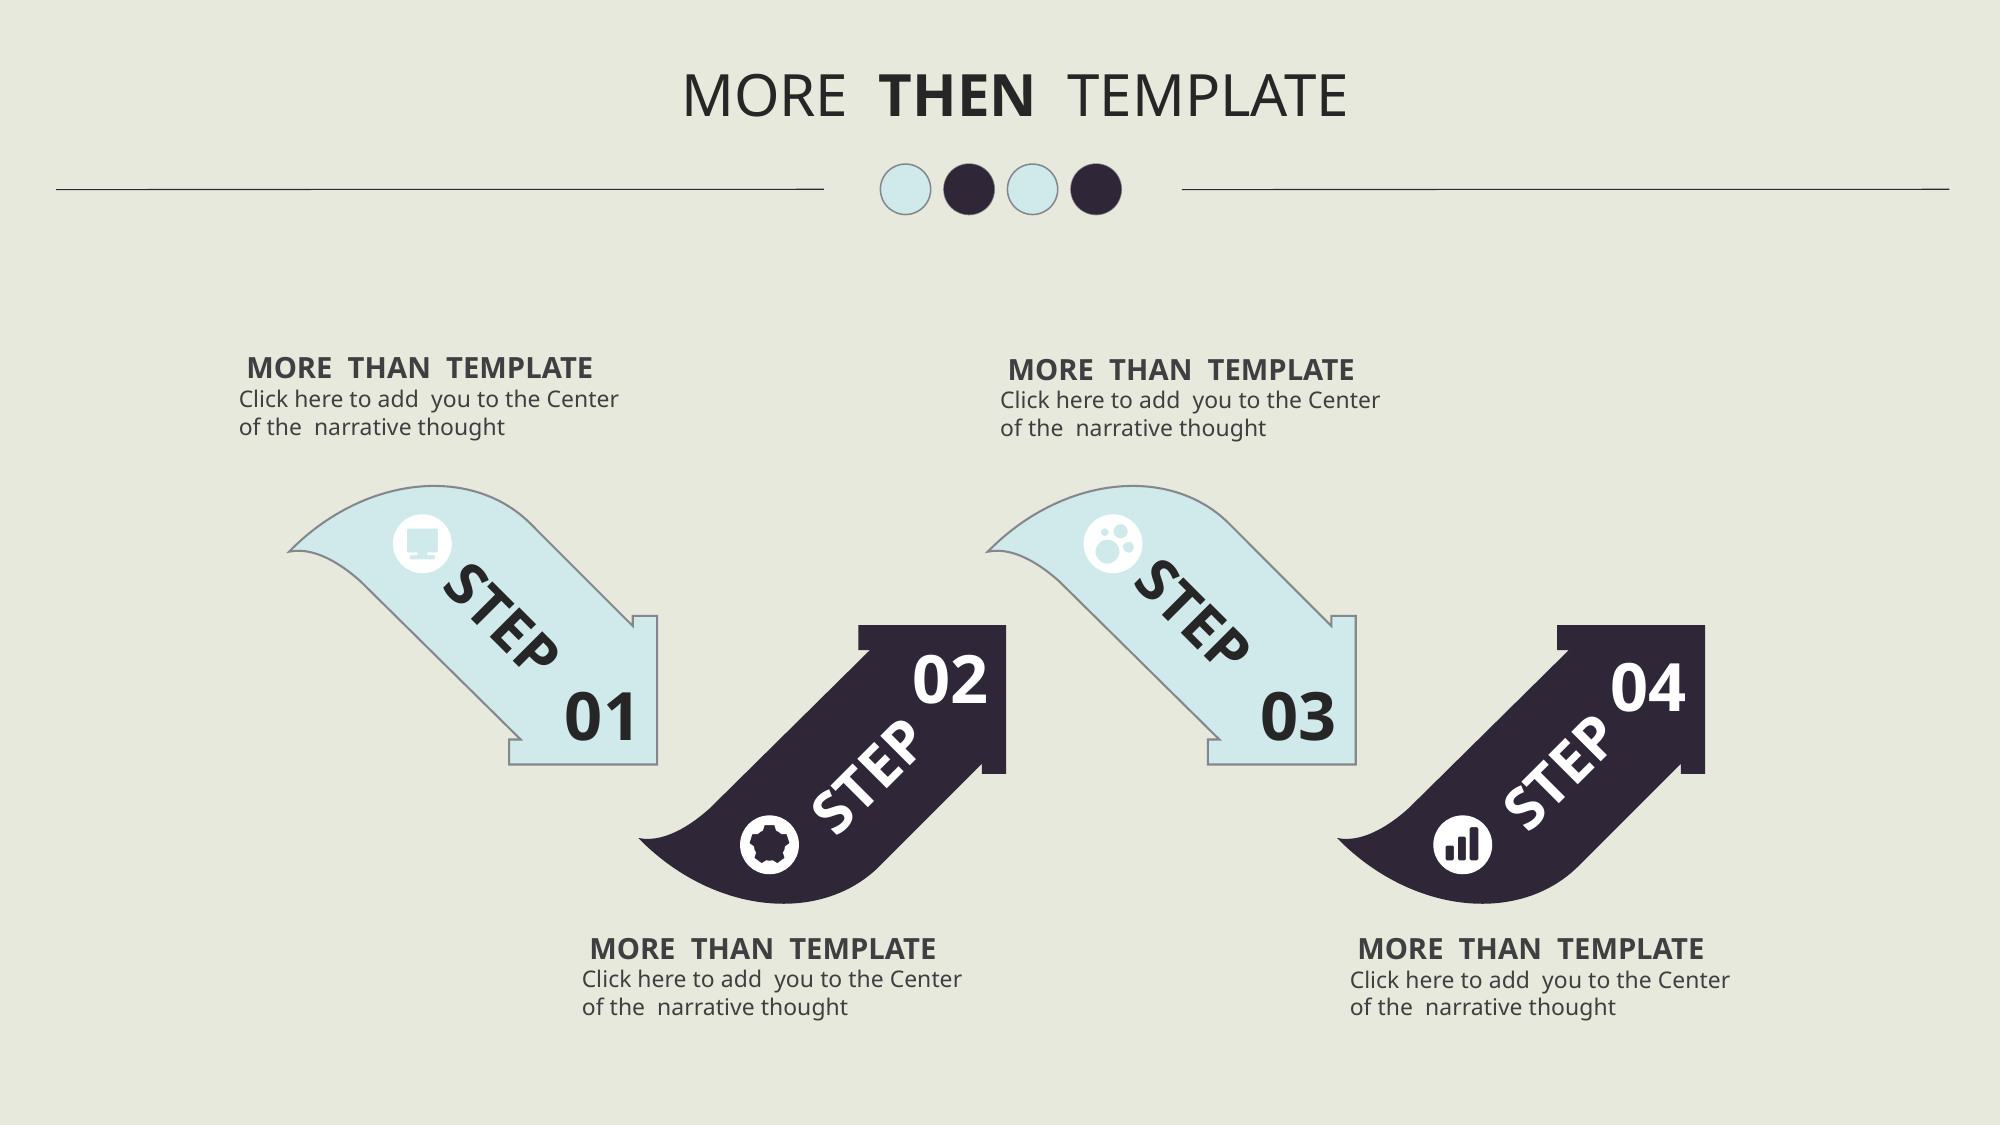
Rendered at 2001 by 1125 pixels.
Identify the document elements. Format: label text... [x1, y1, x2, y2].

text_box STEP [1107, 526, 1284, 703]
text_box [289, 510, 658, 765]
text_box STEP [780, 686, 957, 863]
text_box [1433, 815, 1493, 875]
text_box STEP [416, 530, 593, 708]
text_box [740, 815, 799, 875]
text_box [1337, 625, 1706, 904]
text_box MORE THAN TEMPLATE Click here to add you to the Center of the narrative thought [567, 922, 984, 1085]
text_box STEP [1471, 682, 1648, 859]
text_box 04 [1595, 636, 1702, 732]
text_box [392, 514, 452, 574]
text_box MORE THAN TEMPLATE Click here to add you to the Center of the narrative thought [223, 342, 641, 510]
text_box 01 [550, 666, 657, 761]
text_box 03 [1245, 666, 1352, 761]
text_box 02 [897, 629, 1004, 725]
text_box [987, 506, 1356, 765]
text_box MORE THAN TEMPLATE Click here to add you to the Center of the narrative thought [1334, 923, 1752, 1086]
text_box MORE THAN TEMPLATE Click here to add you to the Center of the narrative thought [985, 343, 1402, 506]
text_box MORE THEN TEMPLATE [636, 42, 1365, 138]
text_box [1083, 514, 1143, 574]
text_box [638, 625, 1007, 904]
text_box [880, 163, 1122, 215]
